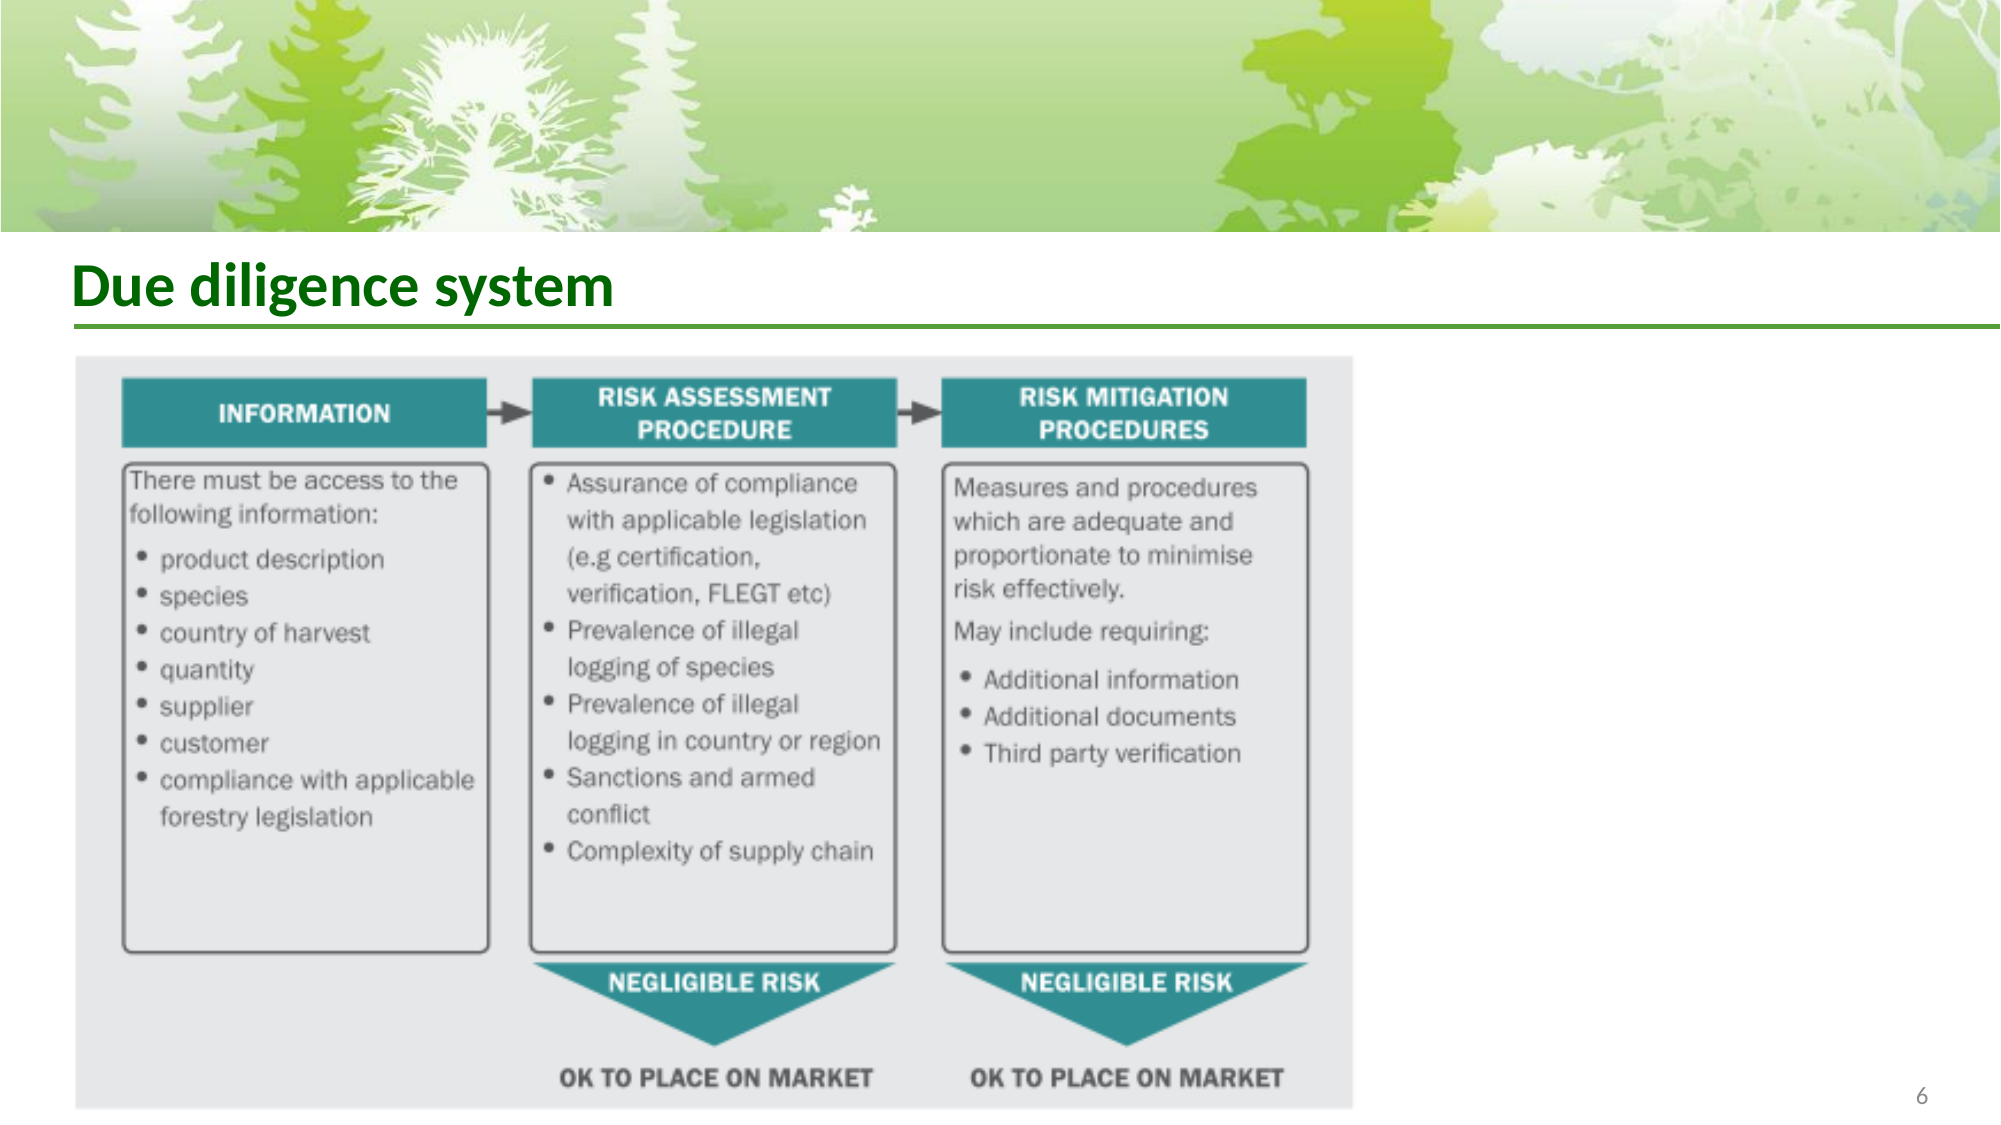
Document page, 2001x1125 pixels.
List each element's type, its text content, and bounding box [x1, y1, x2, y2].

slide_number 6 [1493, 1065, 1944, 1125]
picture [74, 345, 1367, 1117]
title Due diligence system [56, 192, 1407, 380]
picture [0, 0, 2000, 232]
